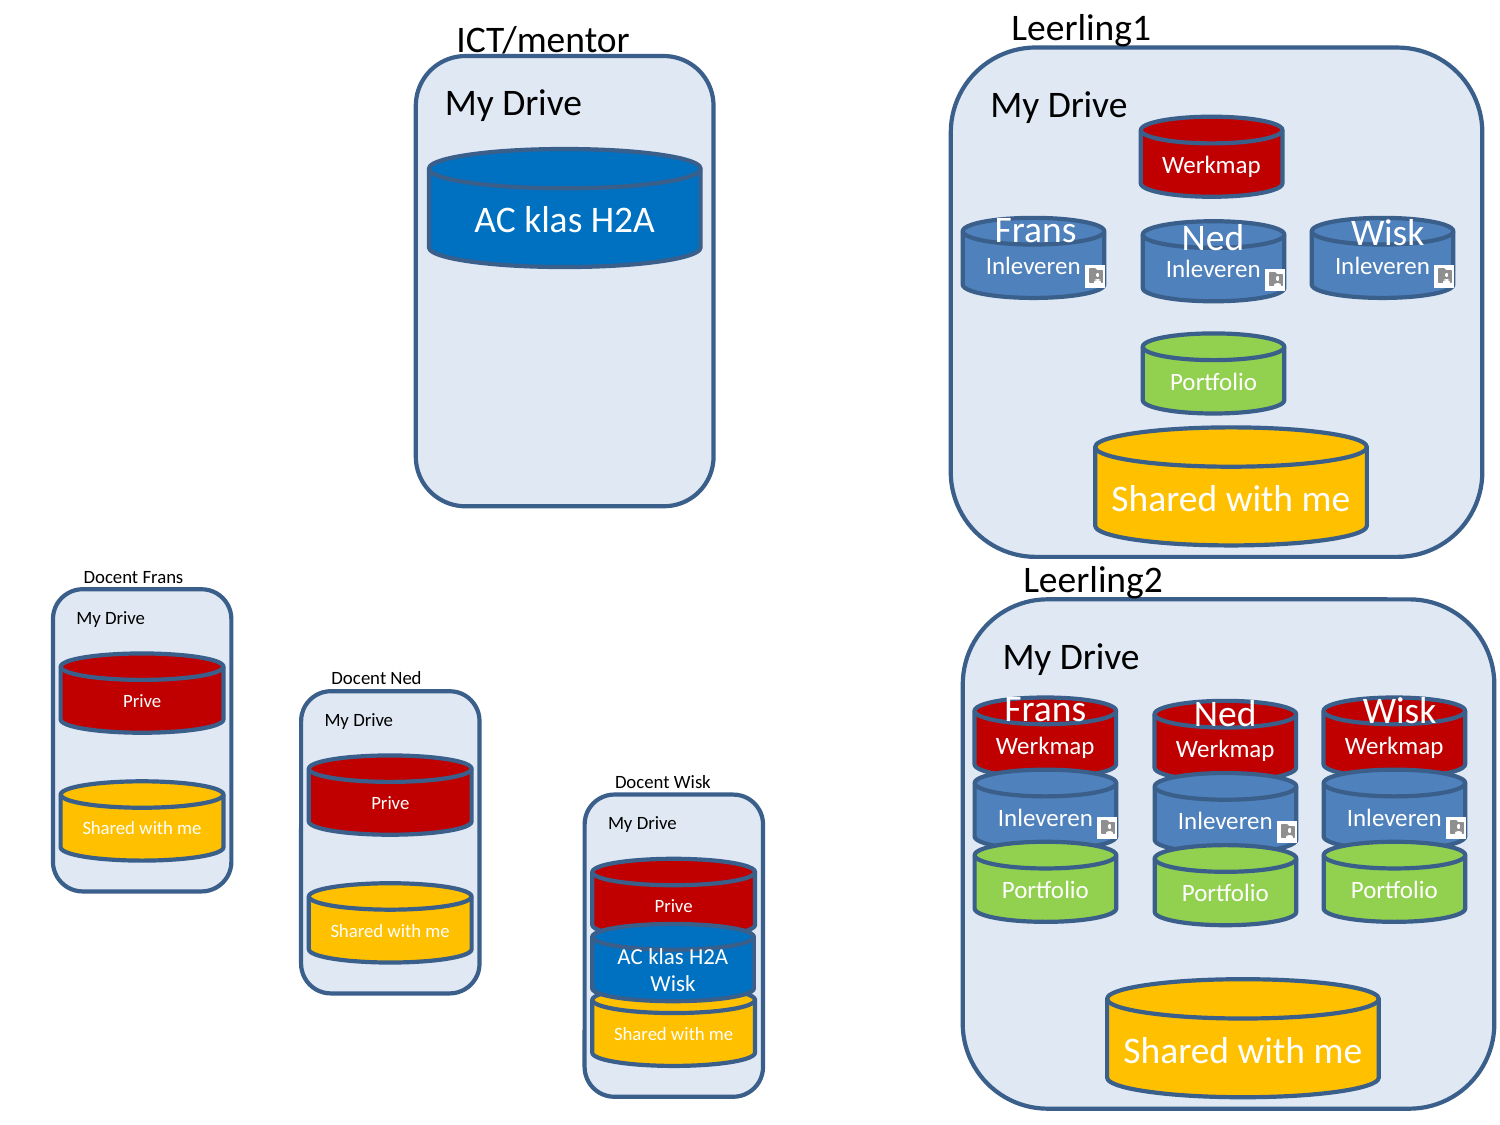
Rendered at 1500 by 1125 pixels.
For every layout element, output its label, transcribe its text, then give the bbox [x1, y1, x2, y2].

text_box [584, 761, 764, 1097]
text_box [300, 658, 480, 994]
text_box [962, 546, 1495, 1109]
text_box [52, 556, 232, 892]
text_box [950, 0, 1483, 558]
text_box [415, 55, 714, 507]
text_box ICT/mentor [441, 7, 646, 54]
